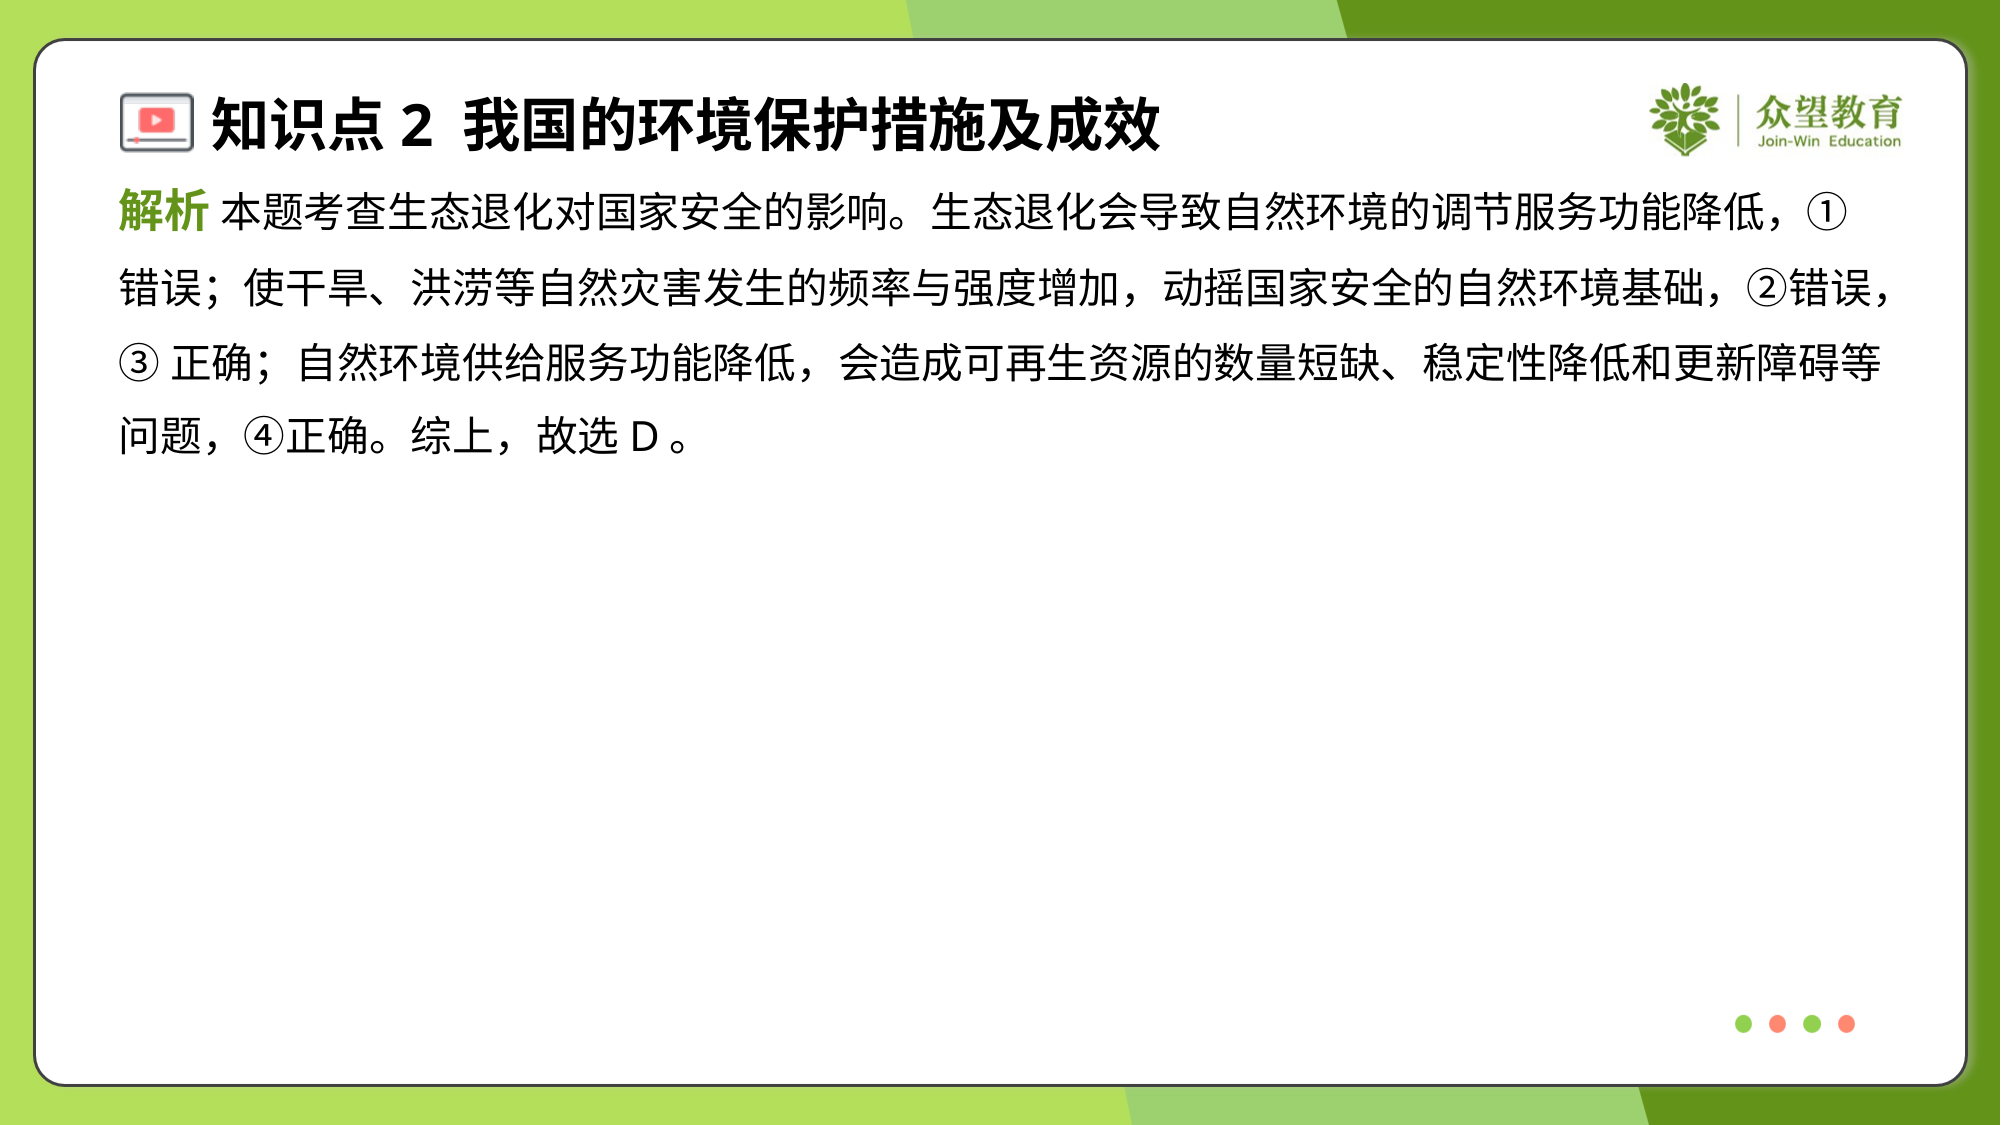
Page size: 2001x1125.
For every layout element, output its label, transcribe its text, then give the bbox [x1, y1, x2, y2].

text_box 解析 本题考查生态退化对国家安全的影响。生态退化会导致自然环境的调节服务功能降低，① 错误；使干旱、洪涝等自然灾害发生的频率与强度增加，动摇国家安全的自然环境基础，②错误， ③正确；自然环境供给服务功能降低，会造成可再生资源的数量短缺、稳定性降低和更新障碍等 问题，④正确。综上，故选D。 [118, 159, 1883, 452]
picture [0, 0, 2000, 1125]
